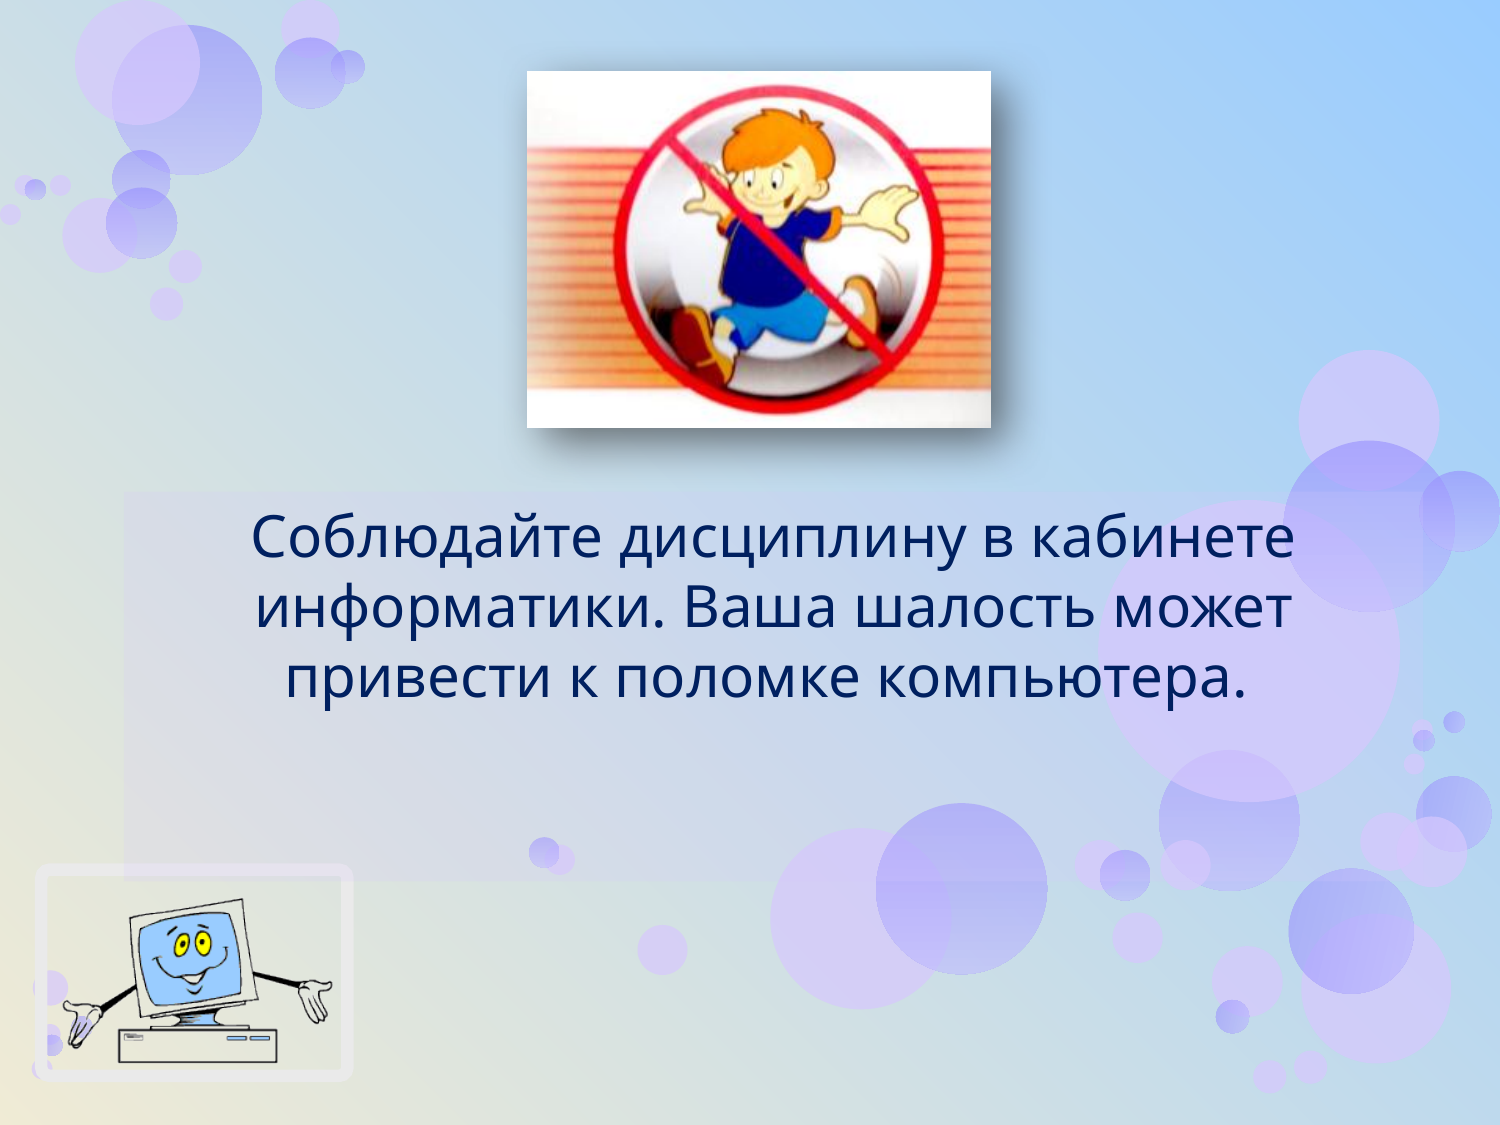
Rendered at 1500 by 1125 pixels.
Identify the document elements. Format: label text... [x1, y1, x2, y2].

list Соблюдайте дисциплину в кабинете информатики. Ваша шалость может привести к поломке компьютера. [123, 491, 1424, 882]
picture [526, 69, 993, 429]
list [39, 868, 350, 1078]
